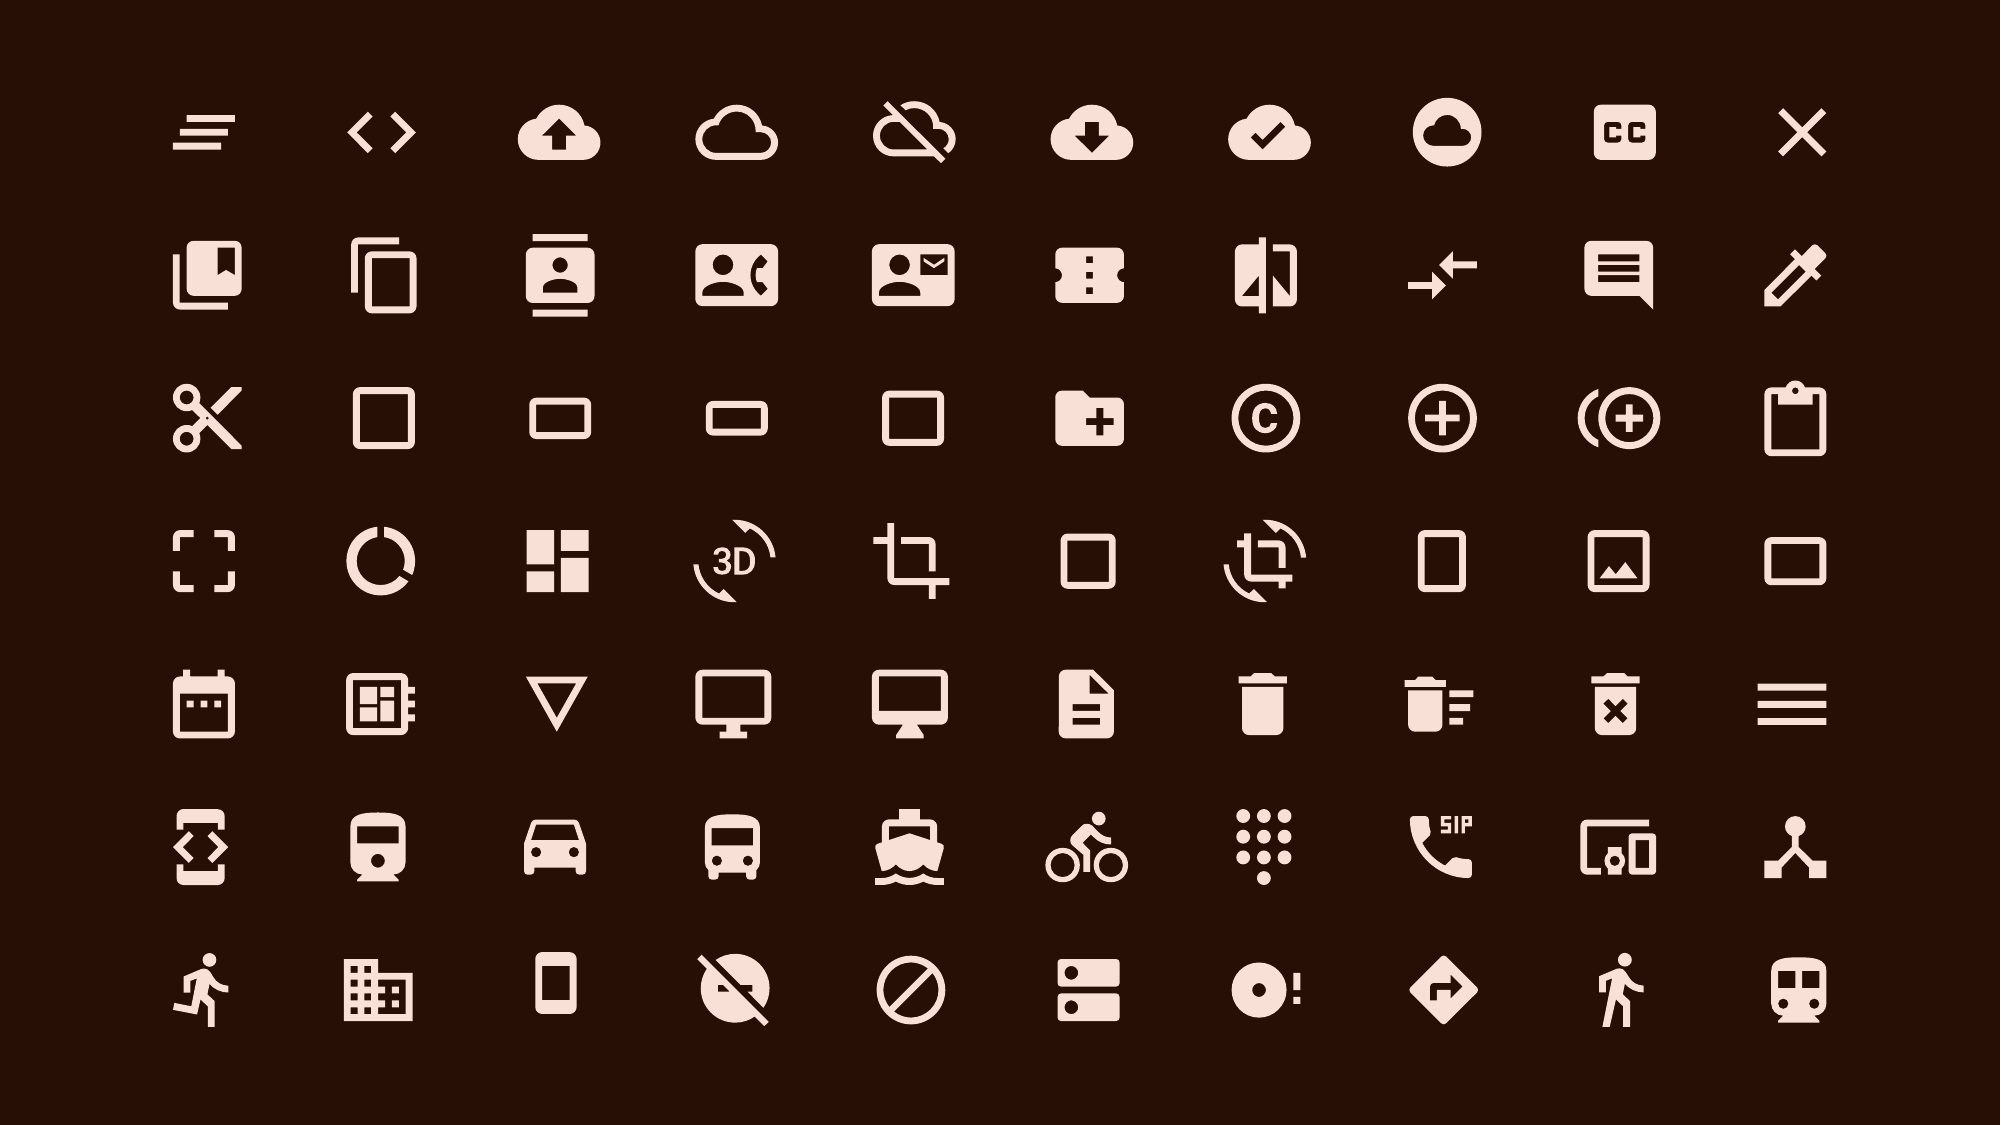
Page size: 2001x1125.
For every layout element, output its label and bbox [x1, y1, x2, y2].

text_box [172, 530, 194, 551]
text_box [1236, 809, 1251, 823]
text_box [1591, 673, 1640, 684]
text_box [1439, 251, 1477, 279]
text_box [173, 968, 229, 1027]
text_box [1404, 676, 1446, 687]
text_box [876, 955, 946, 1025]
text_box [351, 237, 400, 293]
text_box [1058, 669, 1114, 739]
text_box [713, 547, 732, 575]
text_box [1055, 390, 1124, 446]
text_box [1757, 700, 1827, 708]
text_box [1223, 564, 1267, 603]
text_box [697, 954, 769, 1027]
text_box [172, 142, 222, 150]
text_box [1237, 533, 1293, 589]
text_box [525, 676, 588, 732]
text_box [1408, 271, 1446, 300]
text_box [1449, 717, 1464, 725]
text_box [1757, 718, 1827, 725]
text_box [1293, 972, 1301, 991]
text_box [172, 669, 235, 739]
text_box [705, 400, 768, 436]
text_box [715, 953, 770, 1008]
text_box [875, 809, 944, 872]
text_box [1599, 968, 1644, 1027]
text_box [172, 254, 228, 310]
text_box [350, 812, 406, 882]
text_box [1580, 819, 1650, 875]
text_box [384, 526, 416, 576]
text_box [1628, 833, 1657, 875]
text_box [1584, 240, 1654, 310]
text_box [1242, 686, 1284, 736]
text_box [532, 309, 588, 317]
text_box [1050, 104, 1134, 160]
text_box [1277, 850, 1292, 865]
text_box [529, 397, 592, 440]
text_box [871, 244, 955, 307]
text_box [1262, 519, 1307, 558]
text_box [1256, 809, 1271, 823]
text_box [352, 387, 415, 450]
text_box [173, 831, 194, 863]
text_box [347, 111, 373, 154]
text_box [1764, 816, 1827, 879]
text_box [1771, 957, 1827, 1023]
text_box [1593, 104, 1656, 160]
text_box [1757, 683, 1827, 691]
text_box [1417, 530, 1466, 593]
text_box [1045, 847, 1080, 883]
text_box [1256, 829, 1271, 844]
text_box [1577, 388, 1599, 448]
text_box [532, 234, 588, 242]
text_box [1764, 380, 1827, 457]
text_box [695, 669, 772, 739]
text_box [186, 115, 235, 122]
text_box [202, 953, 217, 967]
text_box [1070, 823, 1112, 872]
text_box [1778, 108, 1827, 157]
text_box [1764, 537, 1827, 586]
text_box [1231, 962, 1287, 1018]
text_box [179, 128, 228, 136]
text_box [1060, 533, 1116, 589]
text_box [1617, 952, 1632, 967]
text_box [1256, 871, 1271, 886]
text_box [176, 809, 225, 830]
text_box [695, 244, 779, 307]
text_box [1409, 816, 1472, 879]
text_box [693, 564, 737, 603]
text_box [695, 104, 779, 160]
text_box [1057, 959, 1120, 987]
text_box [1093, 847, 1129, 883]
text_box [1277, 829, 1292, 844]
text_box [882, 390, 945, 446]
text_box [186, 240, 242, 296]
text_box [560, 557, 589, 593]
text_box [1055, 247, 1124, 303]
text_box [1764, 244, 1827, 307]
text_box [1236, 829, 1251, 844]
text_box [346, 526, 409, 596]
text_box [1408, 383, 1477, 453]
text_box [517, 104, 601, 160]
text_box [1408, 690, 1443, 732]
text_box [1238, 673, 1287, 684]
text_box [172, 383, 242, 453]
text_box [1231, 383, 1301, 453]
text_box [526, 530, 555, 565]
text_box [704, 814, 760, 880]
text_box [732, 519, 776, 558]
text_box [1598, 387, 1661, 450]
text_box [214, 530, 235, 551]
text_box [535, 952, 577, 1014]
text_box [524, 819, 587, 875]
text_box [1449, 704, 1471, 712]
text_box [900, 101, 956, 154]
text_box [1272, 244, 1297, 307]
text_box [176, 864, 225, 886]
text_box [873, 101, 946, 164]
text_box [1412, 97, 1482, 167]
text_box [871, 669, 948, 739]
text_box [1057, 993, 1120, 1022]
text_box [1409, 955, 1479, 1025]
text_box [1234, 237, 1266, 314]
text_box [1293, 996, 1301, 1004]
text_box [734, 547, 755, 575]
text_box [1236, 850, 1251, 865]
text_box [207, 831, 229, 863]
text_box [1594, 686, 1637, 736]
text_box [560, 530, 589, 551]
text_box [873, 523, 950, 599]
text_box [346, 673, 415, 736]
text_box [1228, 104, 1311, 160]
text_box [1256, 850, 1271, 865]
text_box [364, 251, 417, 314]
text_box [526, 571, 555, 593]
text_box [525, 247, 595, 303]
text_box [1091, 811, 1106, 826]
text_box [214, 571, 235, 593]
text_box [343, 959, 413, 1022]
text_box [172, 571, 194, 593]
text_box [1277, 809, 1292, 823]
text_box [1587, 530, 1650, 593]
text_box [1449, 690, 1474, 698]
text_box [875, 873, 944, 885]
text_box [390, 111, 416, 154]
